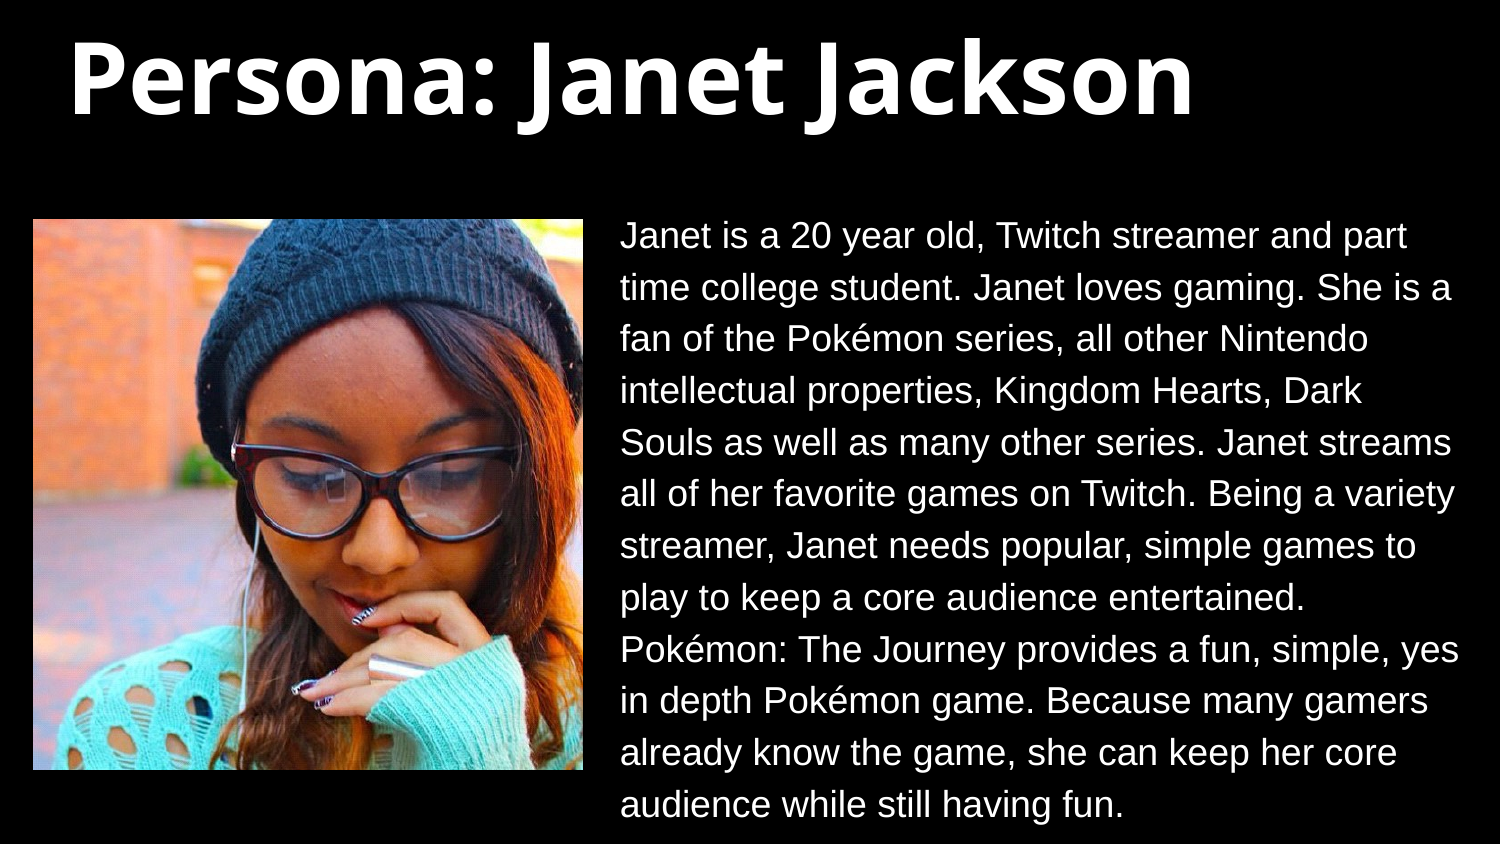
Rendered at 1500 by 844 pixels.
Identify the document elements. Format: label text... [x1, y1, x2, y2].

list Janet is a 20 year old, Twitch streamer and part time college student. Janet loves gaming. She is a fan of the Pokémon series, all other Nintendo intellectual properties, Kingdom Hearts, Dark Souls as well as many other series. Janet streams all of her favorite games on Twitch. Being a variety streamer, Janet needs popular, simple games to play to keep a core audience entertained. Pokémon: The Journey provides a fun, simple, yes in depth Pokémon game. Because many gamers already know the game, she can keep her core audience while still having fun. [604, 189, 1480, 750]
picture [32, 219, 583, 770]
title Persona: Janet Jackson [51, 0, 1449, 94]
